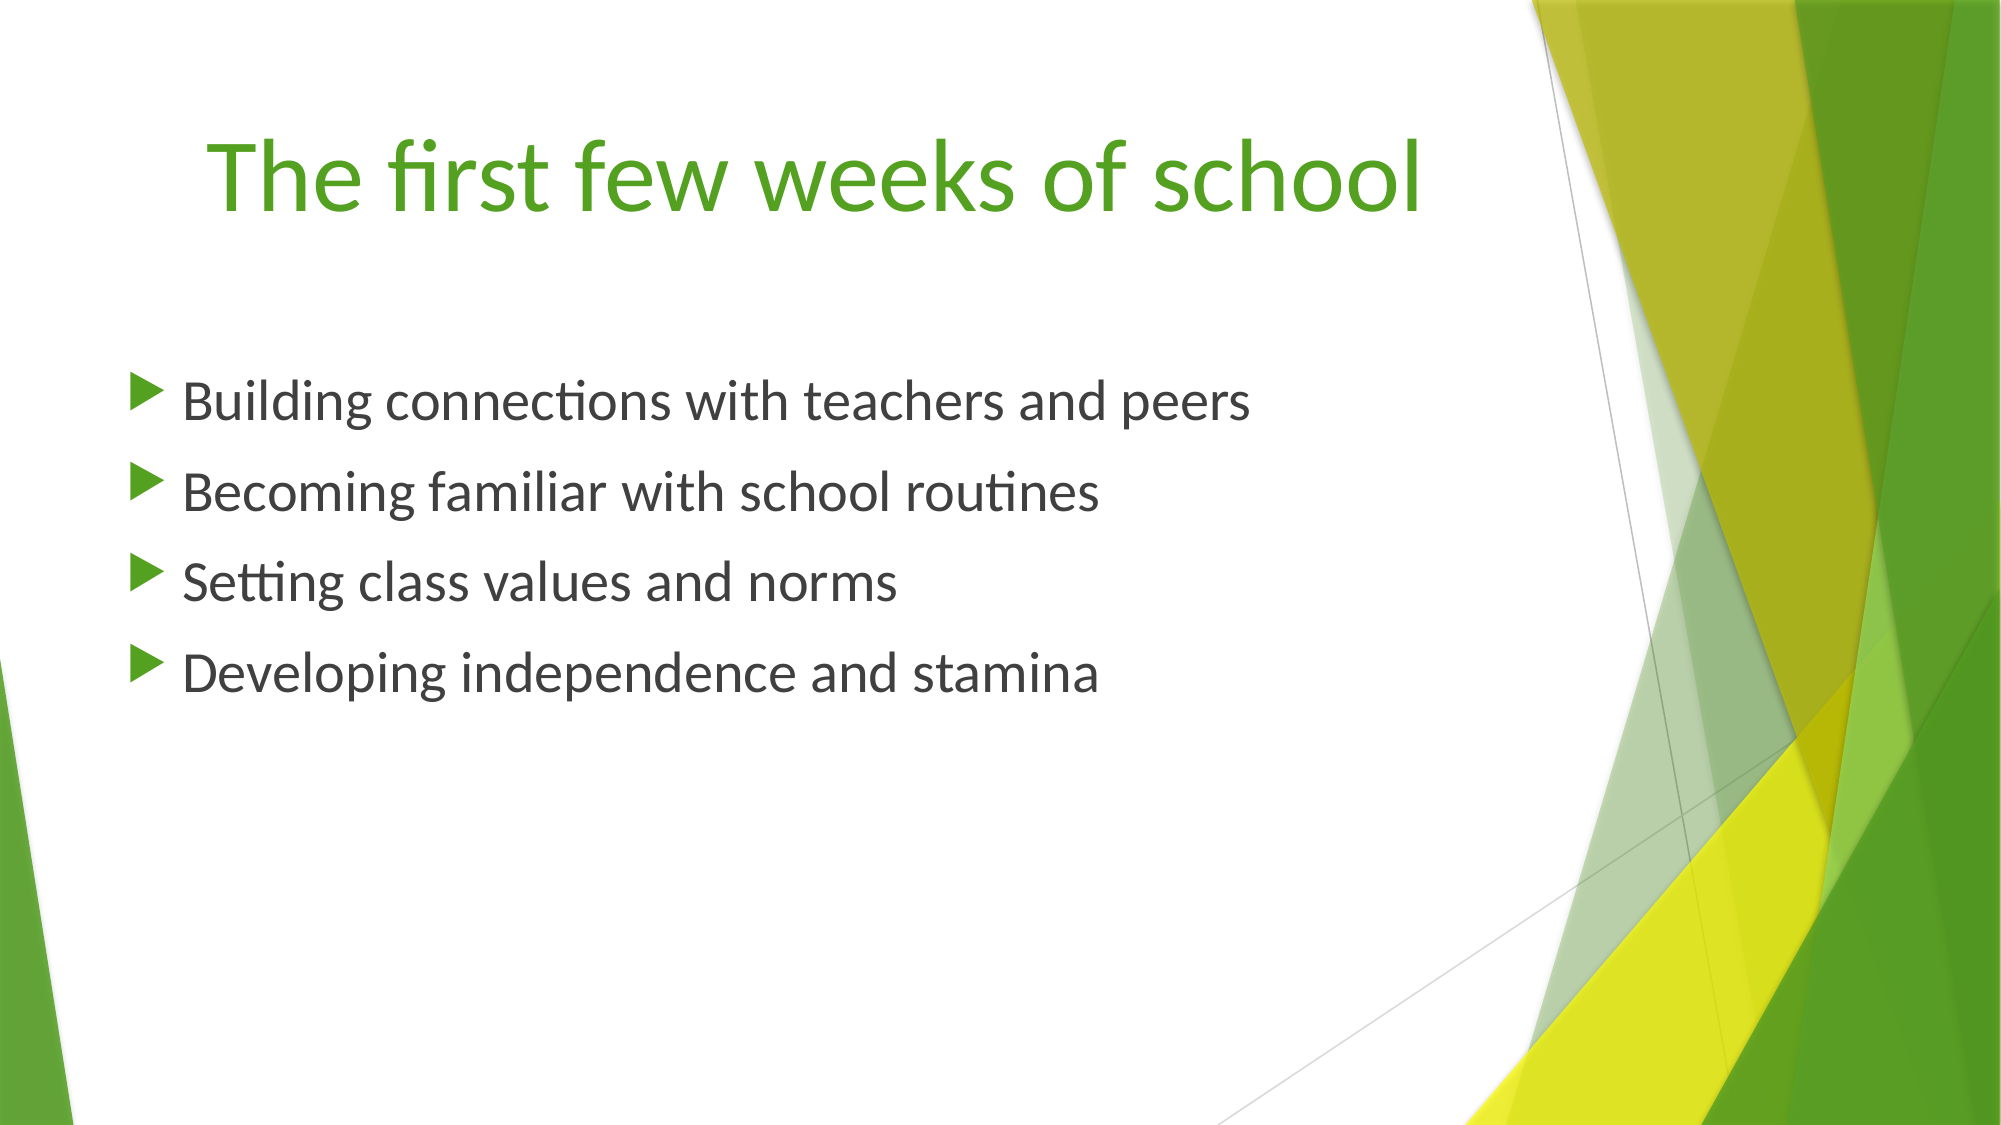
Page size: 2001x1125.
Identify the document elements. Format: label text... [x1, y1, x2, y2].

title The first few weeks of school [111, 99, 1522, 317]
list Building connections with teachers and peers Becoming familiar with school routines Setting class values and norms Developing independence and stamina [111, 354, 1522, 772]
